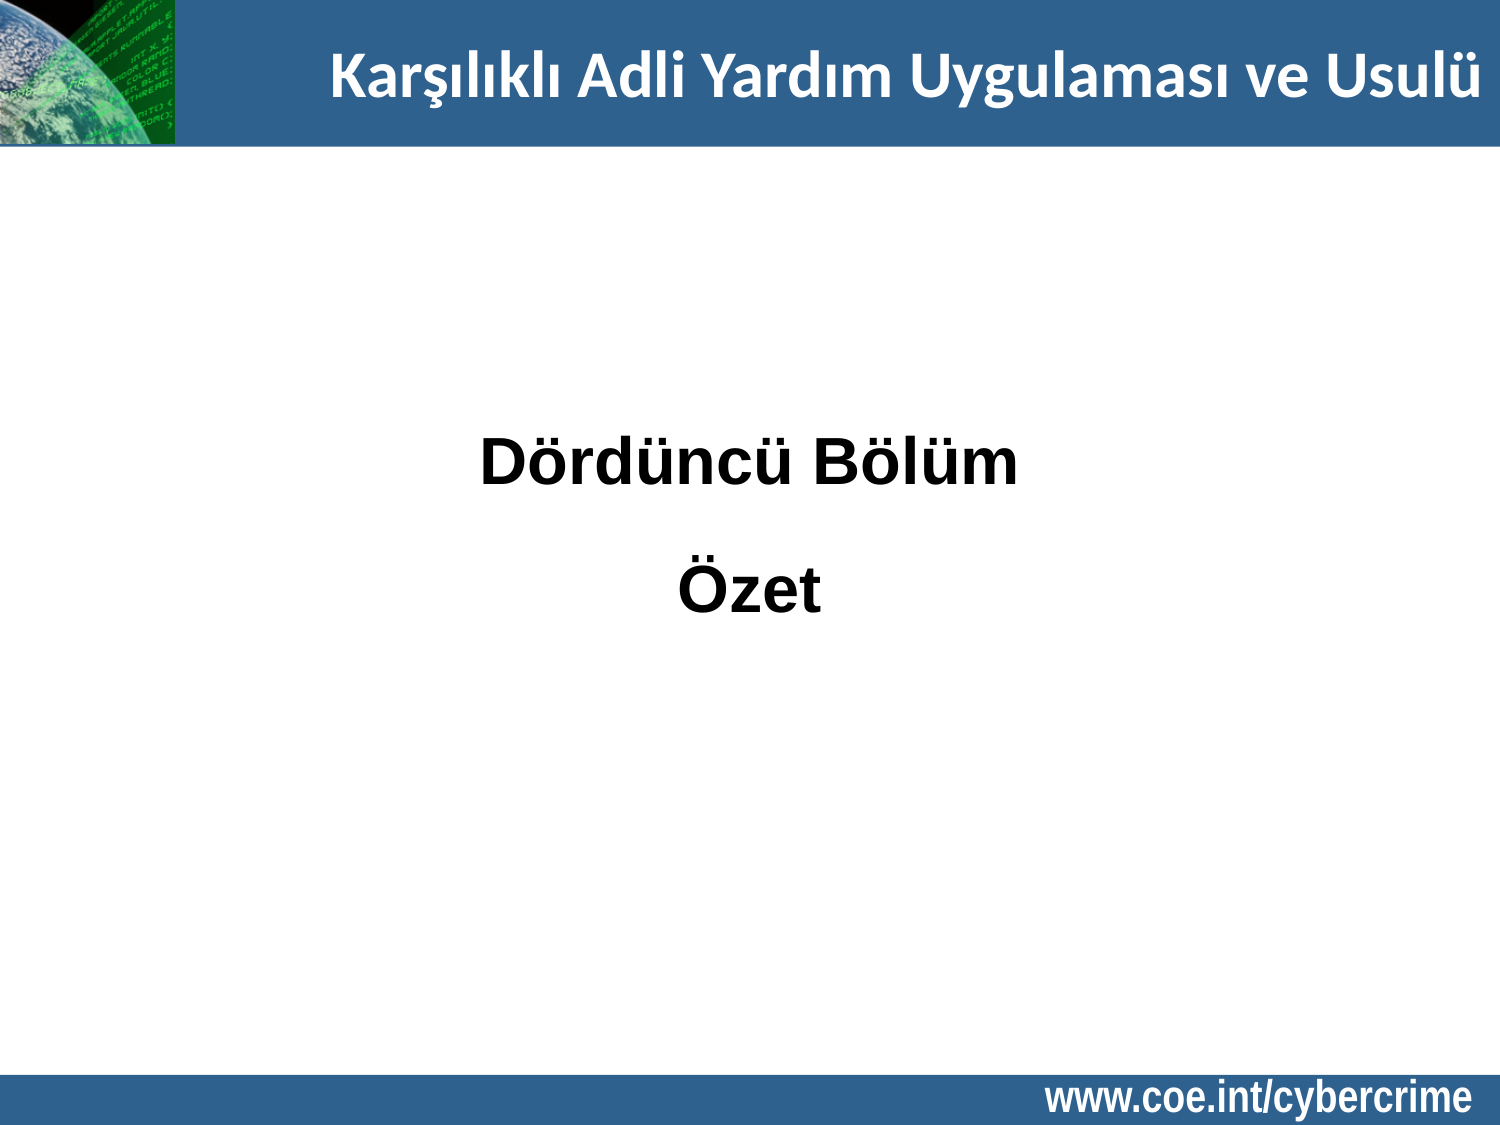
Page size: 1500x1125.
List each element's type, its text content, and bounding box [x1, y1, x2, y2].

picture [0, 0, 175, 144]
text_box www.coe.int/cybercrime [1030, 1059, 1500, 1125]
text_box [0, 1073, 1030, 1125]
text_box Karşılıklı Adli Yardım Uygulaması ve Usulü [177, 0, 1500, 149]
text_box Dördüncü Bölüm Özet [50, 426, 1450, 633]
